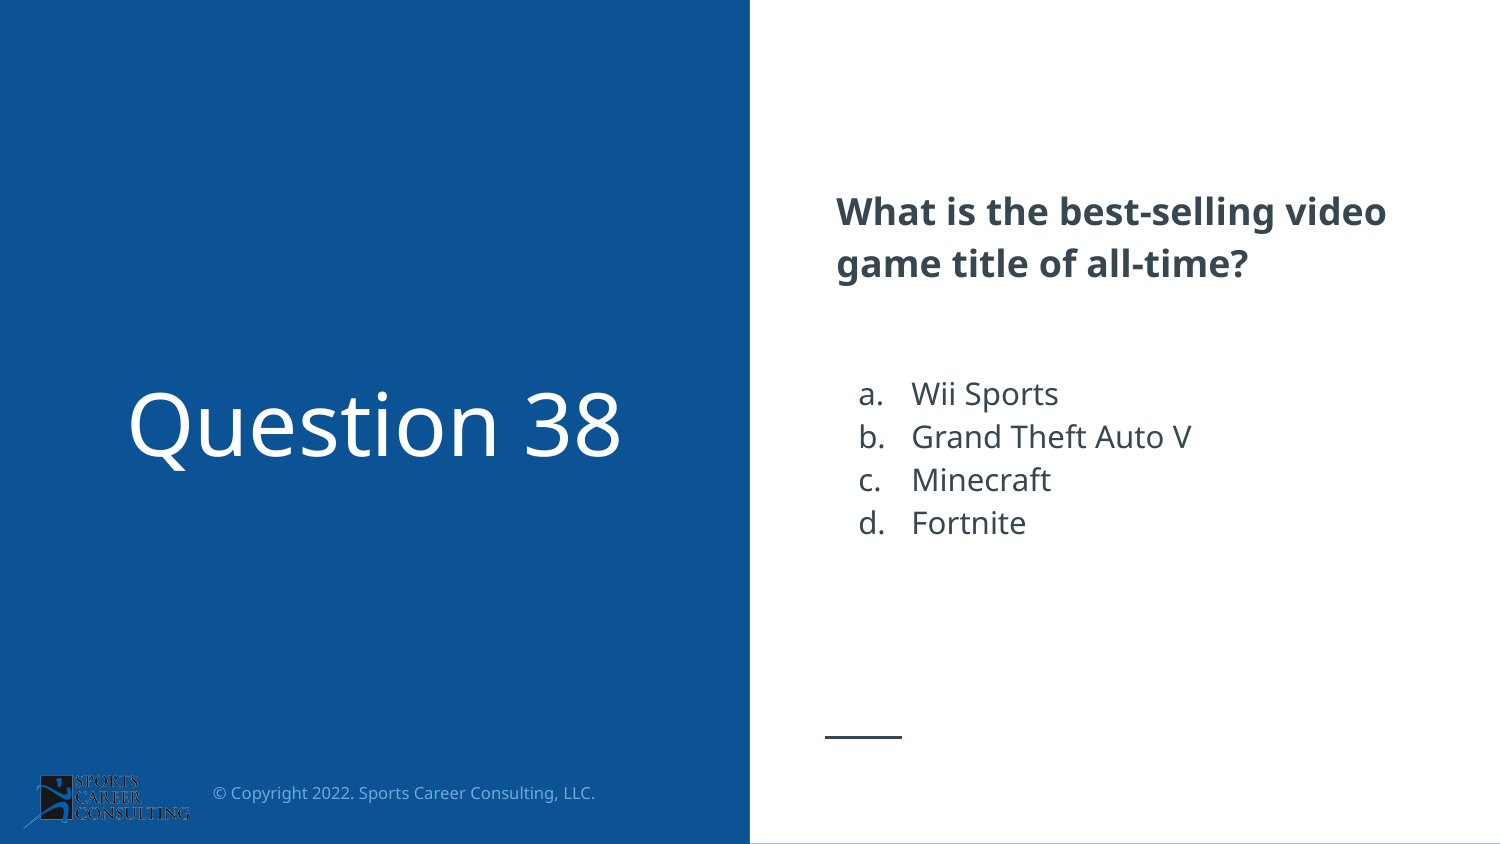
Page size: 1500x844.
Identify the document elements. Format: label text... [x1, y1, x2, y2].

title Question 38 [43, 298, 708, 546]
picture [22, 774, 190, 829]
list What is the best-selling video game title of all-time? Wii Sports Grand Theft Auto V Minecraft Fortnite [821, 118, 1486, 725]
text_box © Copyright 2022. Sports Career Consulting, LLC. [197, 767, 750, 838]
